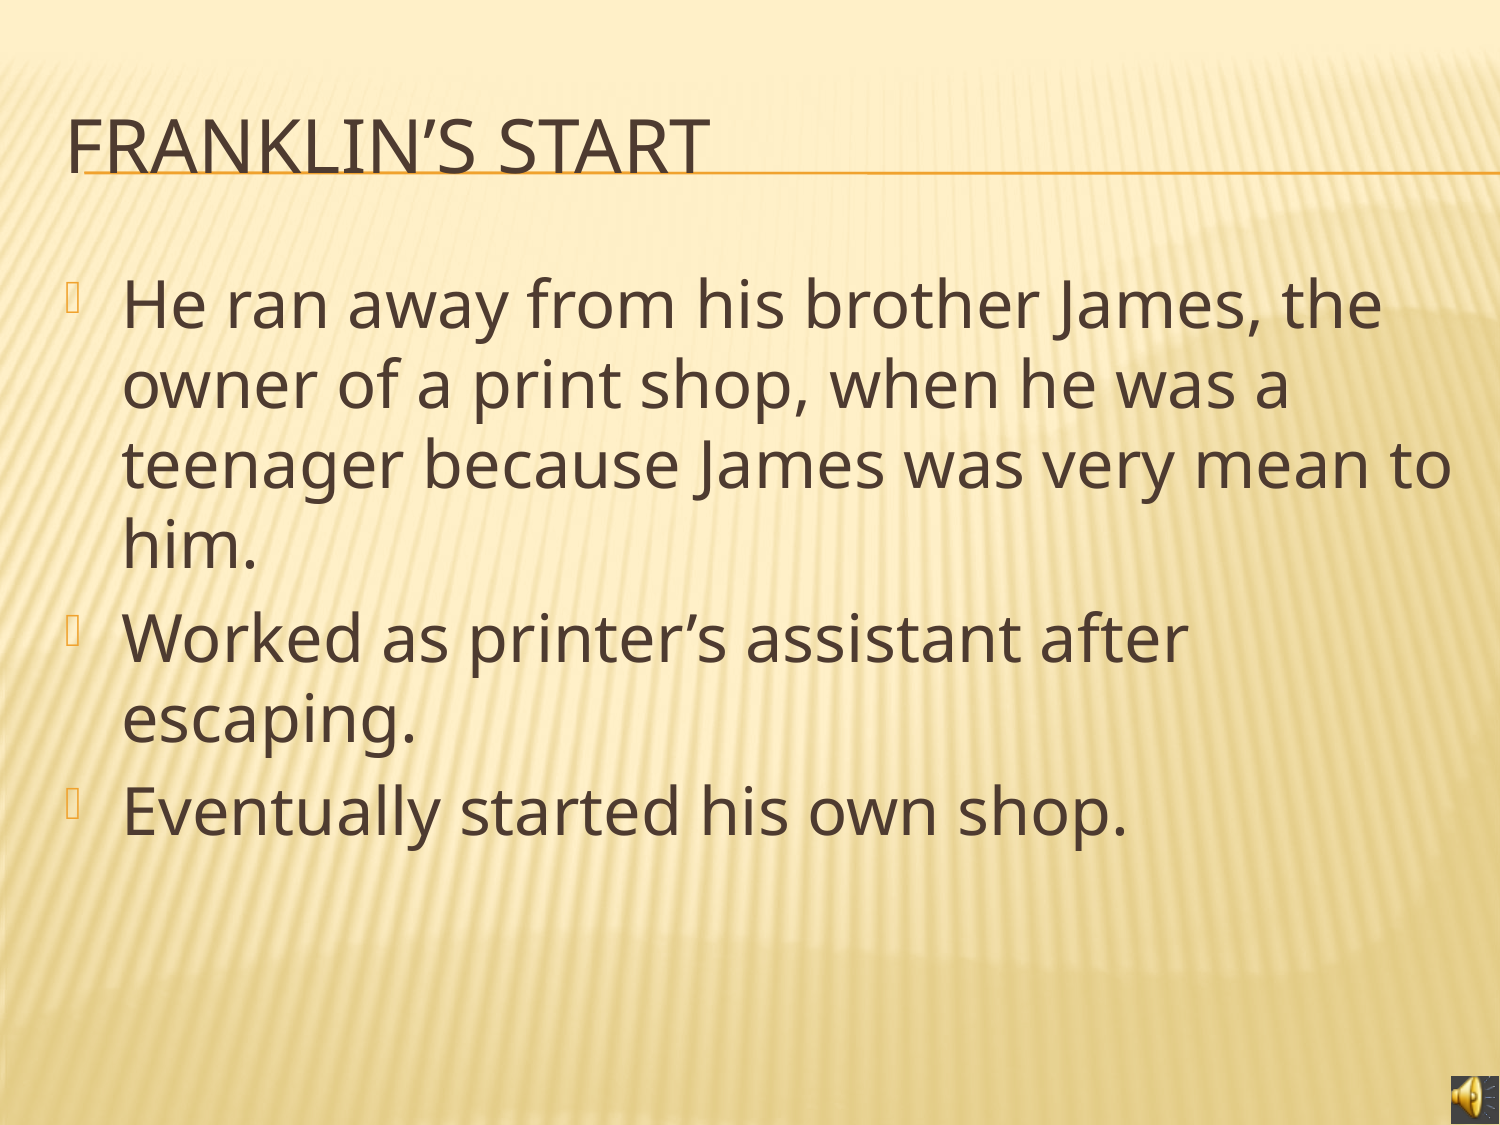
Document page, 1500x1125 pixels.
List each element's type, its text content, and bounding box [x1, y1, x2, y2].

picture [1449, 1074, 1500, 1125]
list He ran away from his brother James, the owner of a print shop, when he was a teenager because James was very mean to him. Worked as printer’s assistant after escaping. Eventually started his own shop. [50, 254, 1475, 998]
title Franklin’s Start [50, 75, 1475, 213]
